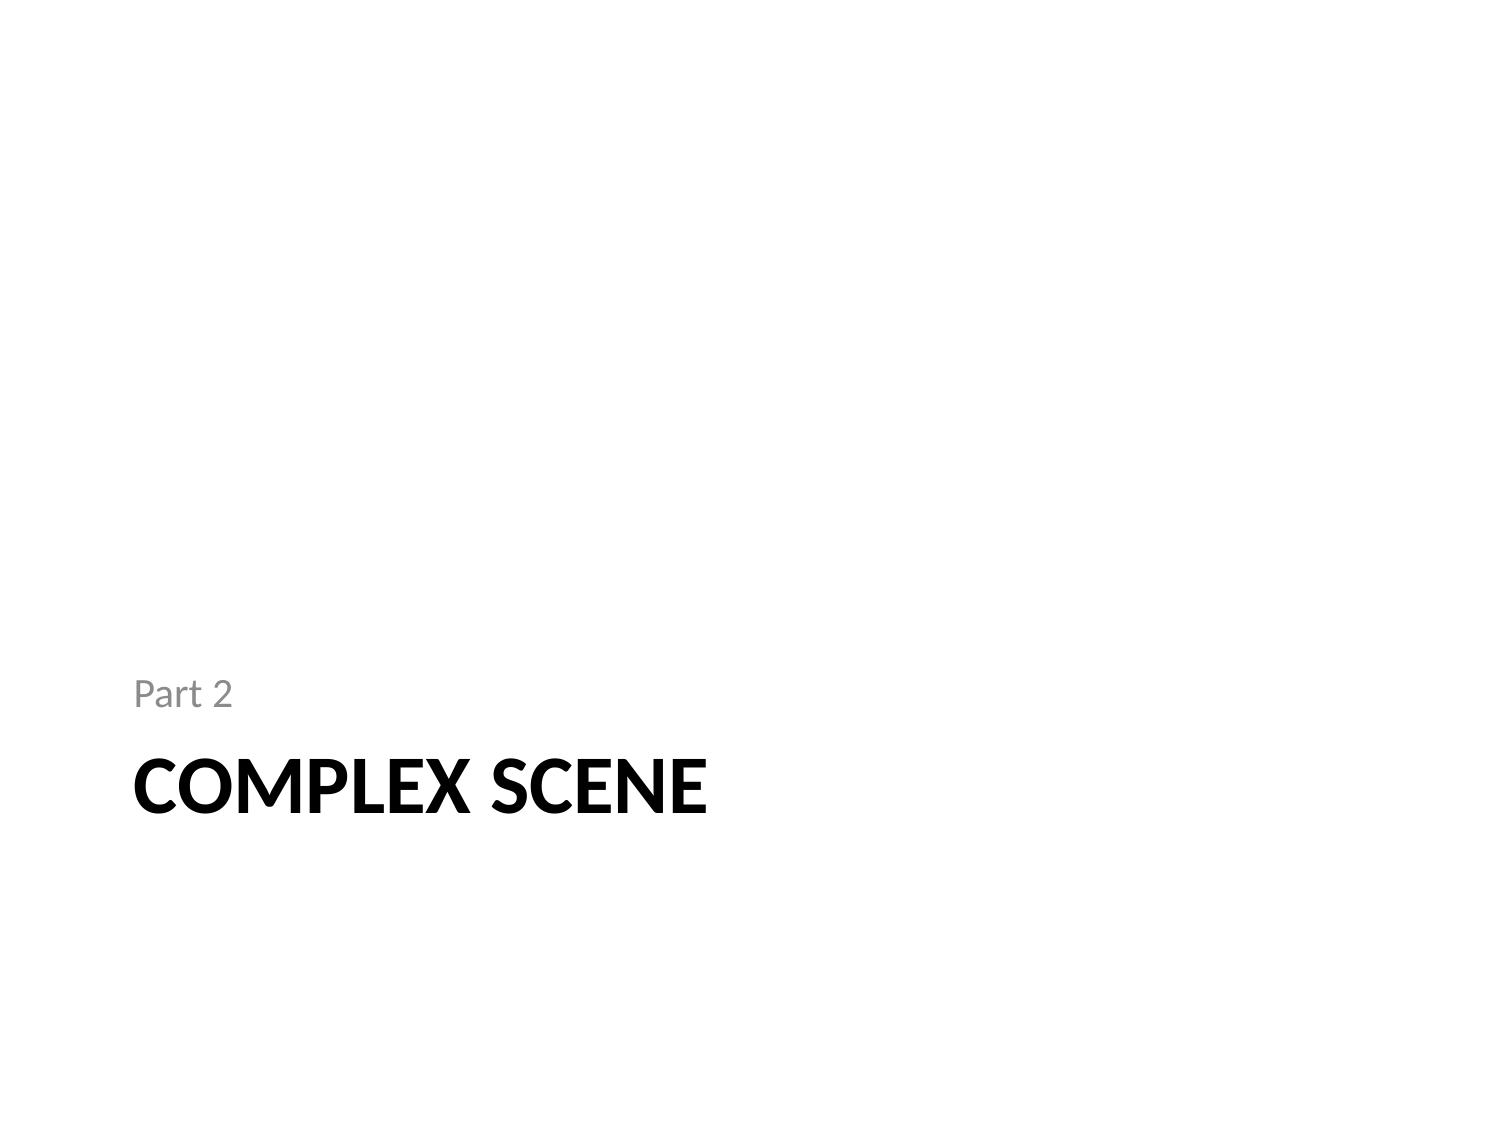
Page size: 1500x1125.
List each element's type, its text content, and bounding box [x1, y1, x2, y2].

list Part 2 [118, 476, 1394, 723]
title Complex Scene [118, 723, 1394, 947]
